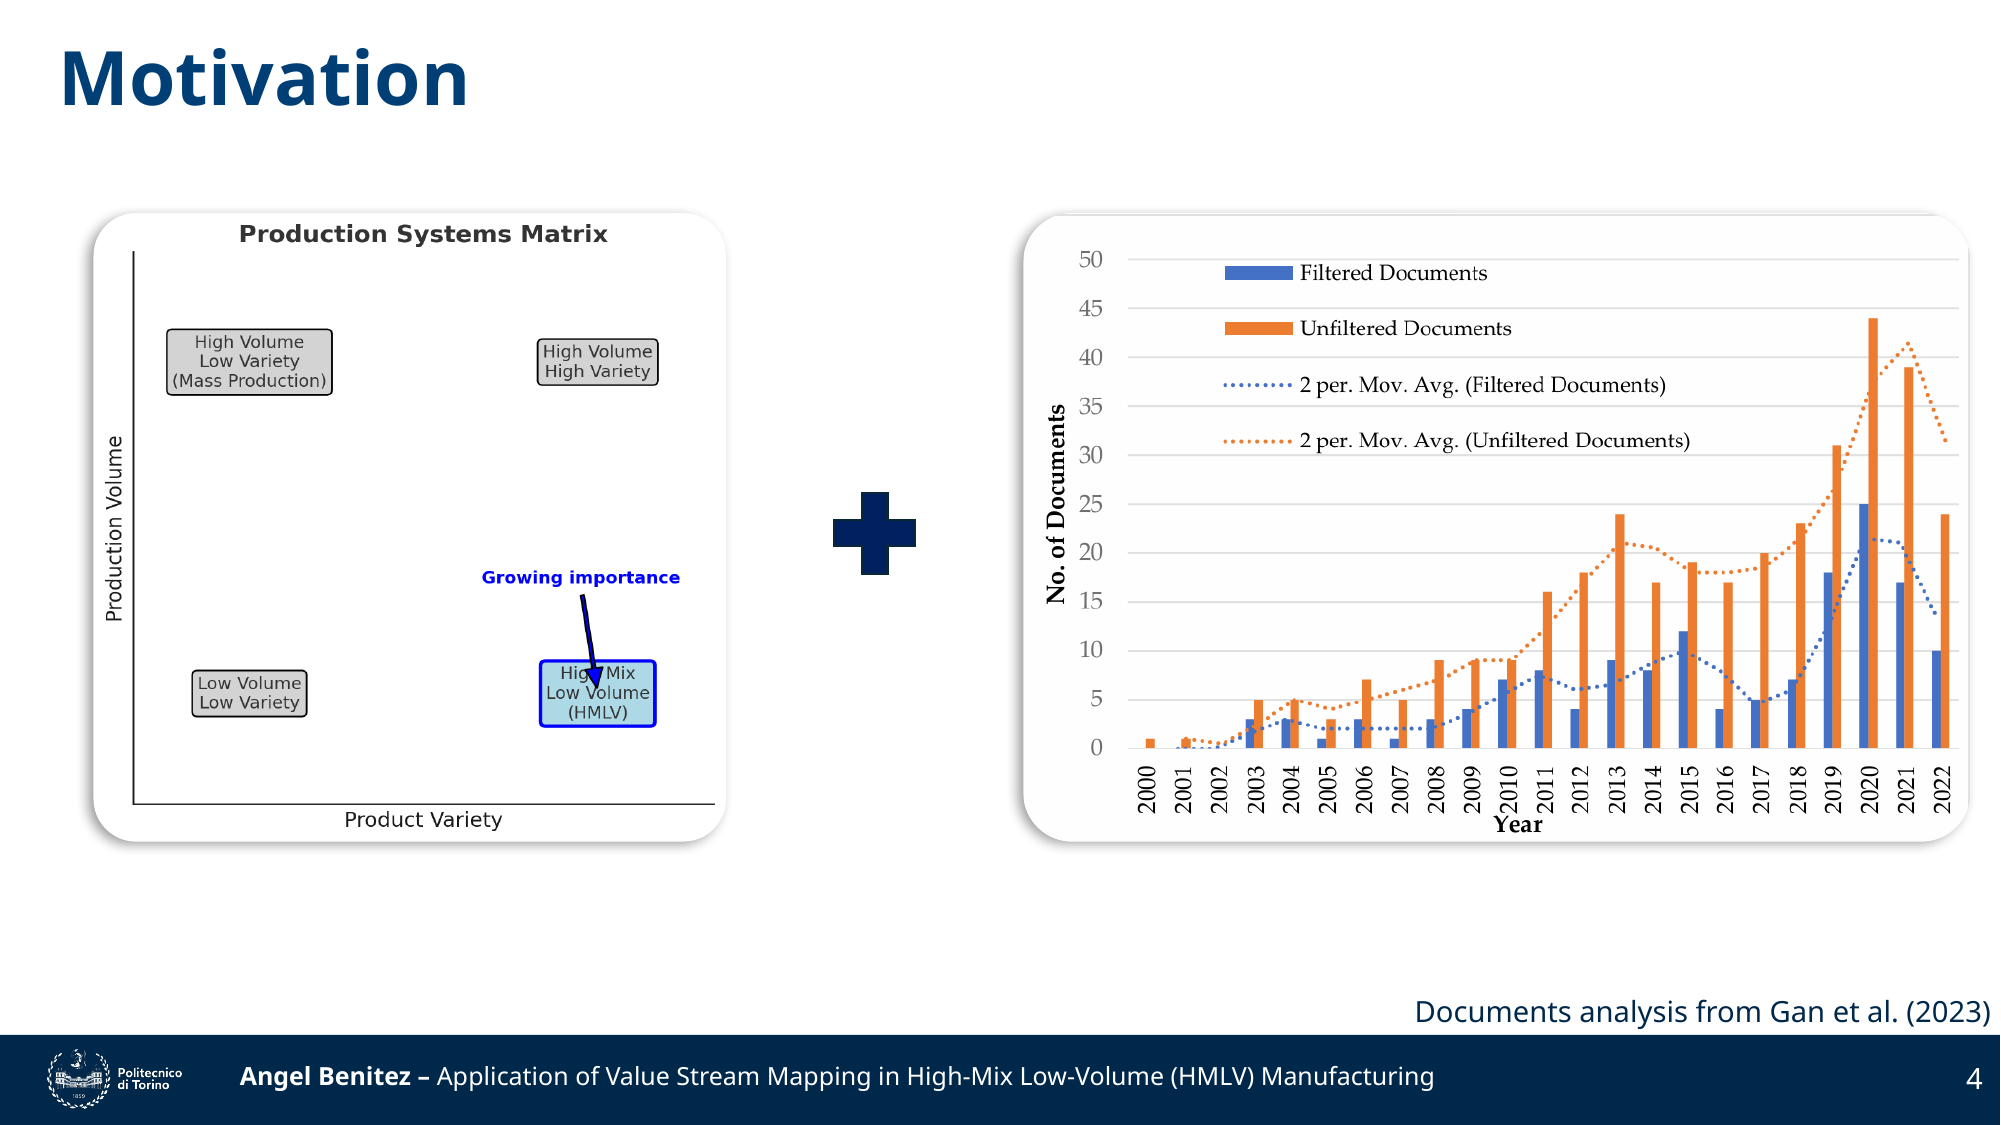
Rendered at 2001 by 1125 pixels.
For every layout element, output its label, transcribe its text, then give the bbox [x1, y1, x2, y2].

text_box [833, 492, 916, 575]
text_box Documents analysis from Gan et al. (2023) [1399, 985, 2000, 1036]
title Motivation [43, 29, 1957, 129]
text_box 4 [1925, 1053, 1998, 1114]
picture [1023, 212, 1971, 842]
picture [93, 212, 726, 842]
picture [47, 1049, 182, 1109]
text_box Angel Benitez – Application of Value Stream Mapping in High-Mix Low-Volume (HMLV) Manufacturing [224, 1053, 1925, 1114]
text_box [59, 148, 1951, 557]
